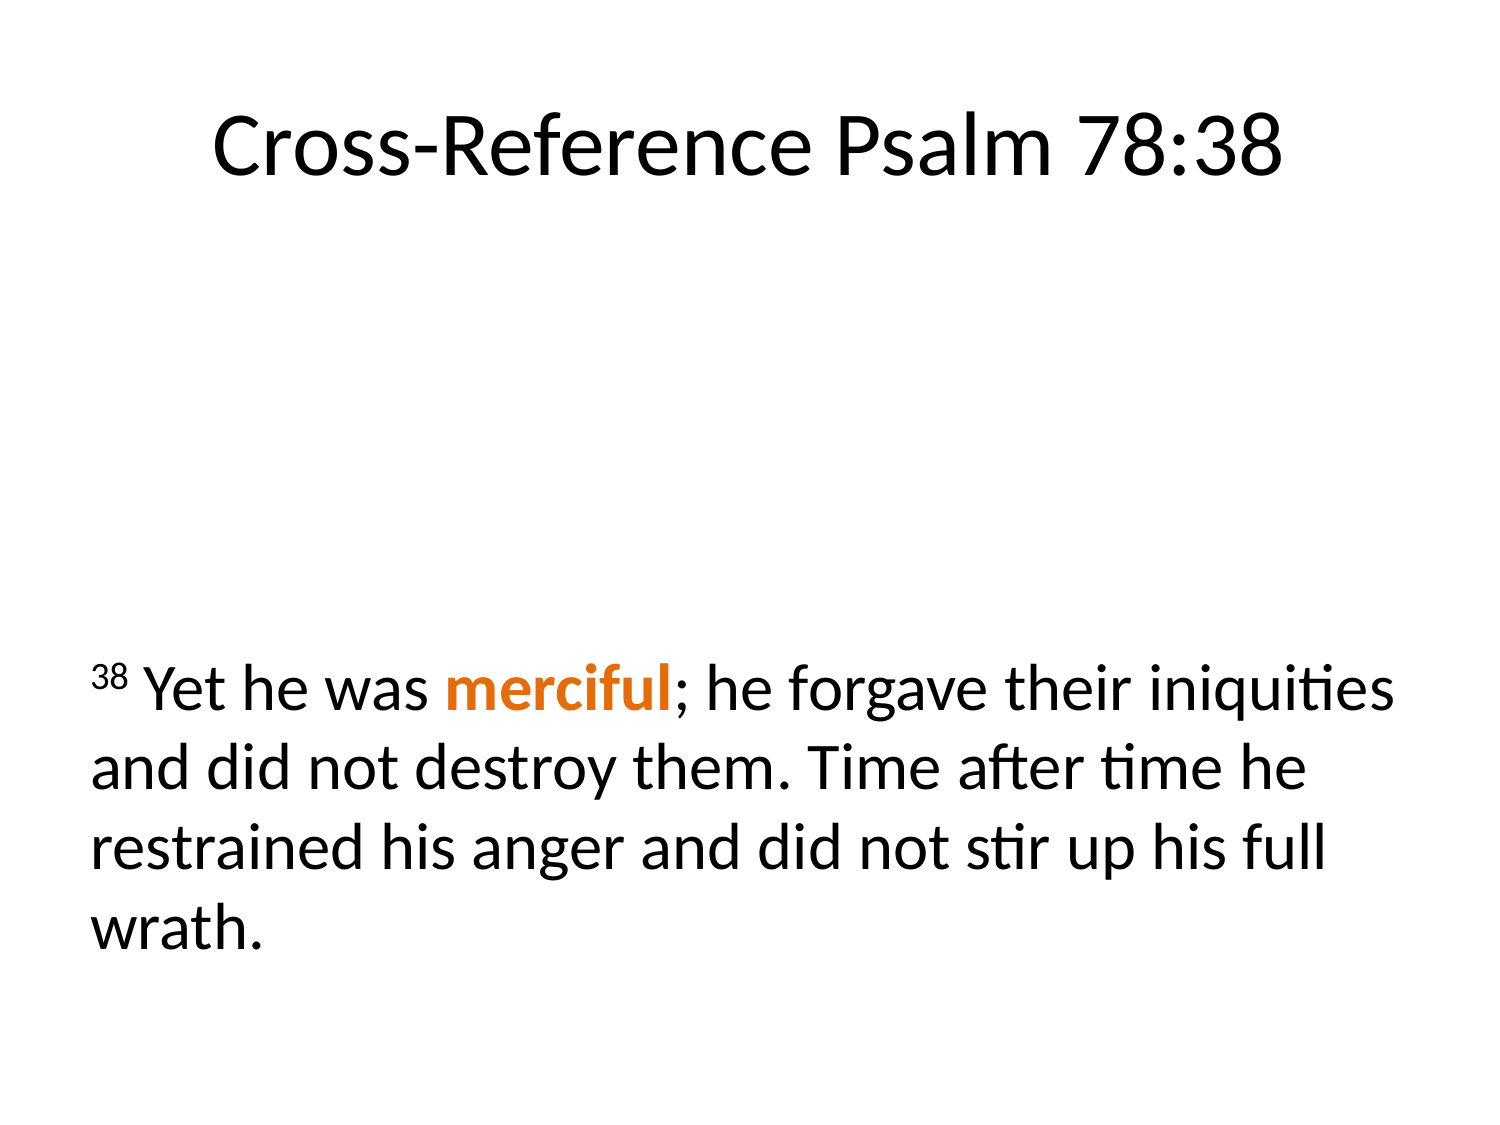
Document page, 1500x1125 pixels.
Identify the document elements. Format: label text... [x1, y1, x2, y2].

list 38 Yet he was merciful; he forgave their iniquities and did not destroy them. Time after time he restrained his anger and did not stir up his full wrath. [75, 262, 1425, 1005]
title Cross-Reference Psalm 78:38 [75, 45, 1425, 233]
